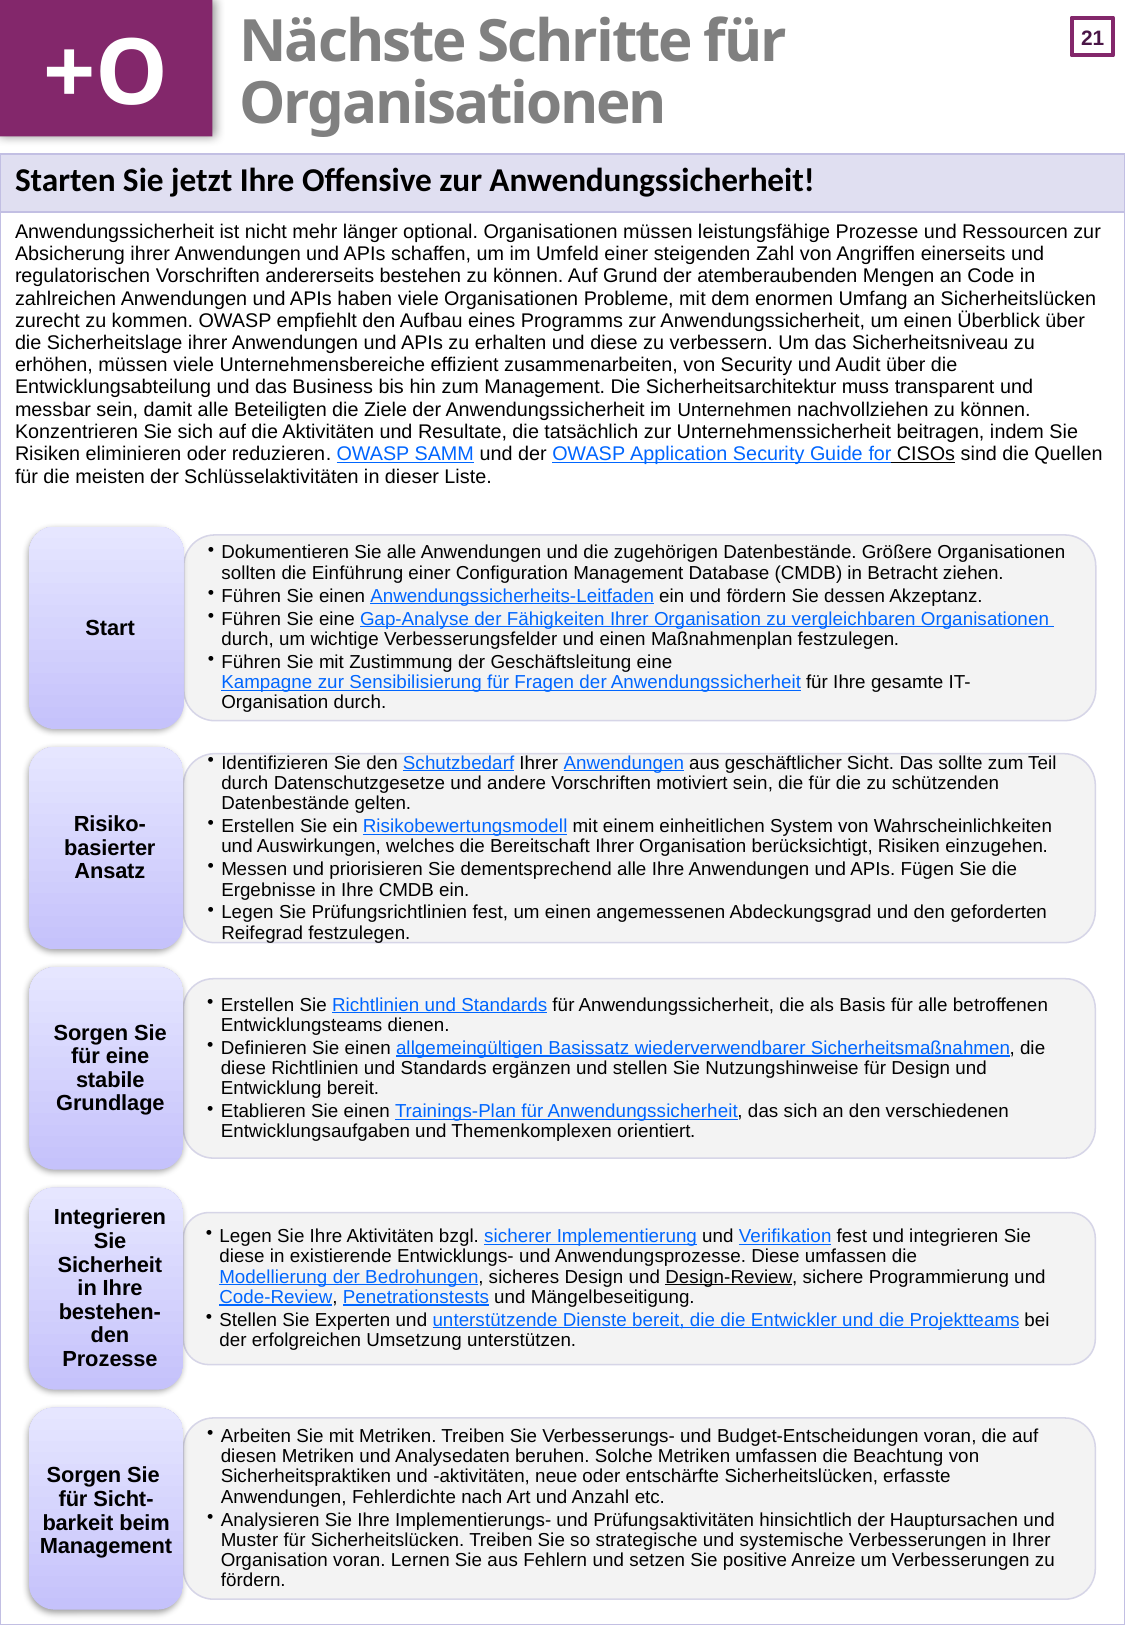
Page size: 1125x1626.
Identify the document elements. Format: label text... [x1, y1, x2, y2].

table_header Starten Sie jetzt Ihre Offensive zur Anwendungssicherheit! [1, 155, 1124, 211]
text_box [0, 526, 1125, 1610]
title Nächste Schritte für Organisationen [225, 12, 1125, 134]
table_cell Anwendungssicherheit ist nicht mehr länger optional. Organisationen müssen leistungsfähige Prozesse und Ressourcen zur Absicherung ihrer Anwendungen und APIs schaffen, um im Umfeld einer steigenden Zahl von Angriffen einerseits und regulatorischen Vorschriften andererseits bestehen zu können. Auf Grund der atemberaubenden Mengen an Code in zahlreichen Anwendungen und APIs haben viele Organisationen Probleme, mit dem enormen Umfang an Sicherheitslücken zurecht zu kommen. OWASP empfiehlt den Aufbau eines Programms zur Anwendungssicherheit, um einen Überblick über die Sicherheitslage ihrer Anwendungen und APIs zu erhalten und diese zu verbessern. Um das Sicherheitsniveau zu erhöhen, müssen viele Unternehmensbereiche effizient zusammenarbeiten, von Security und Audit über die Entwicklungsabteilung und das Business bis hin zum Management. Die Sicherheitsarchitektur muss transparent und messbar sein, damit alle Beteiligten die Ziele der Anwendungssicherheit im Unternehmen nachvollziehen zu können. Konzentrieren Sie sich auf die Aktivitäten und Resultate, die tatsächlich zur Unternehmenssicherheit beitragen, indem Sie Risiken eliminieren oder reduzieren. OWASP SAMM und der OWASP Application Security Guide for CISOs sind die Quellen für die meisten der Schlüsselaktivitäten in dieser Liste. [1, 213, 1124, 524]
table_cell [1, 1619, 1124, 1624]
list +O [0, 0, 213, 137]
